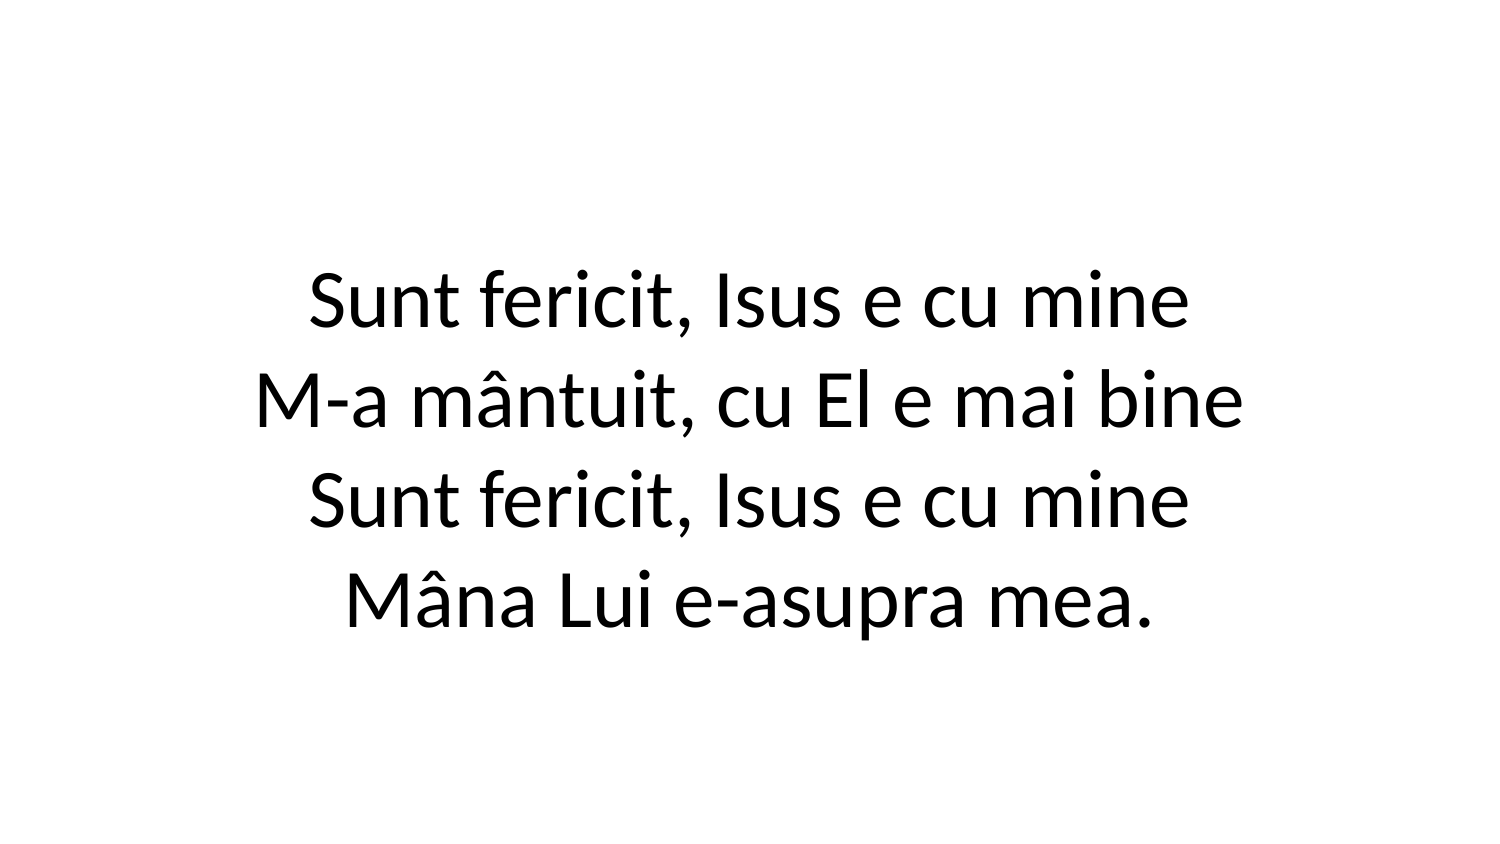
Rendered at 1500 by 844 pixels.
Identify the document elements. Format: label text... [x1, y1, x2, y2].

text_box Sunt fericit, Isus e cu mine M-a mântuit, cu El e mai bine Sunt fericit, Isus e cu mine Mâna Lui e-asupra mea. [239, 192, 1261, 652]
